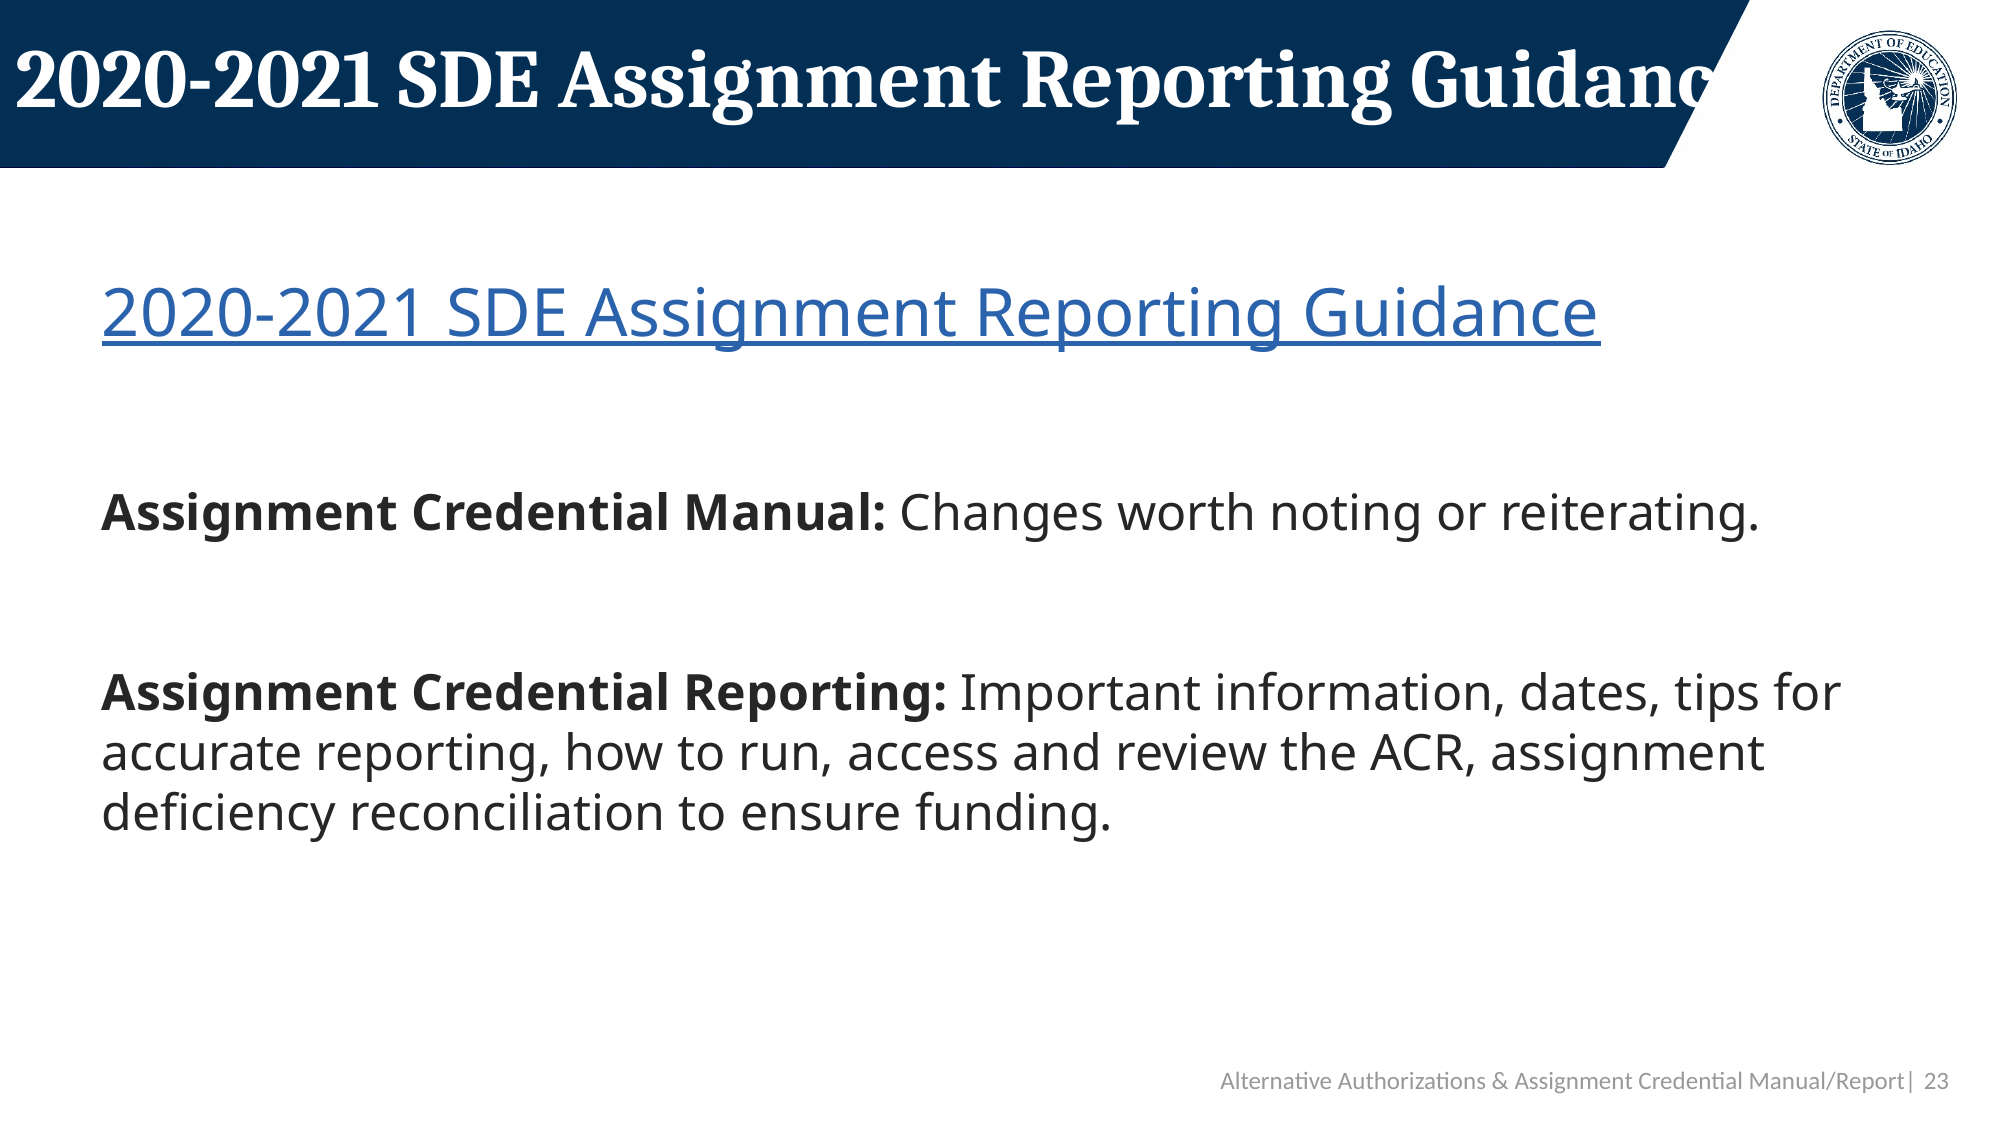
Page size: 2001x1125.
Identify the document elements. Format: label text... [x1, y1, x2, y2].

list 2020-2021 SDE Assignment Reporting Guidance Assignment Credential Manual: Changes worth noting or reiterating. Assignment Credential Reporting: Important information, dates, tips for accurate reporting, how to run, access and review the ACR, assignment deficiency reconciliation to ensure funding. [101, 209, 1899, 1051]
picture [1665, 0, 1965, 173]
title 2020-2021 SDE Assignment Reporting Guidance [0, 0, 1797, 163]
slide_number Alternative Authorizations & Assignment Credential Manual/Report| 23 [1146, 1049, 1965, 1109]
